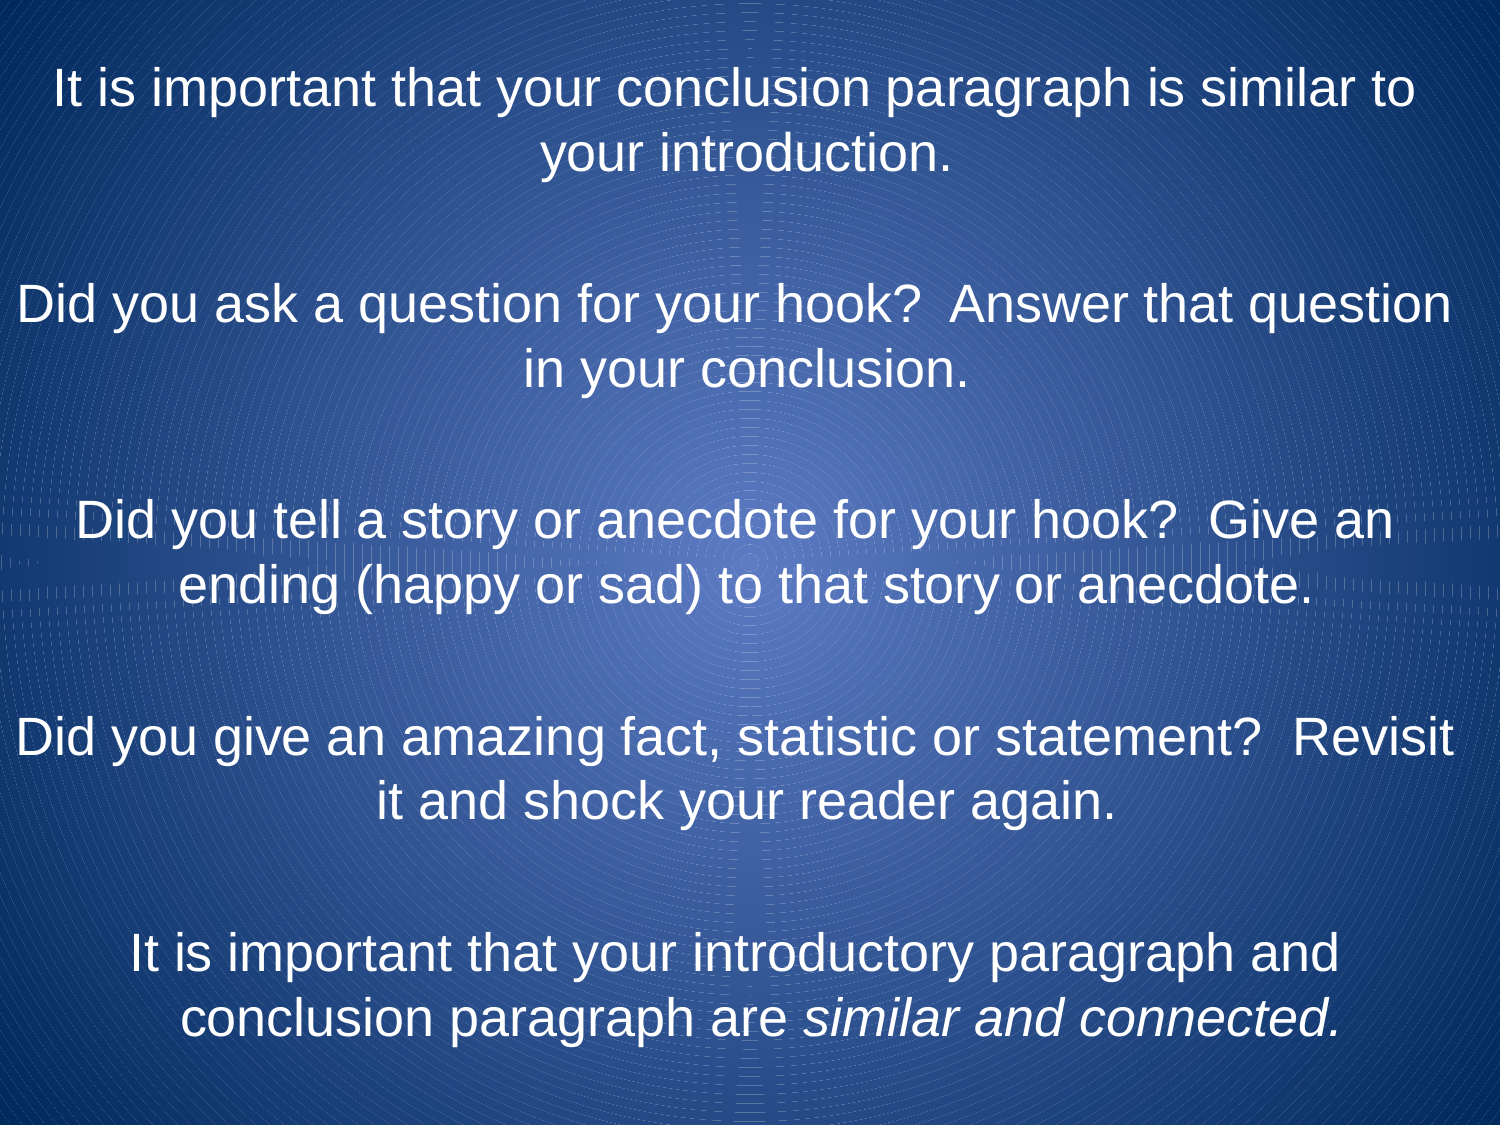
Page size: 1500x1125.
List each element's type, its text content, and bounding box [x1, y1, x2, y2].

list It is important that your conclusion paragraph is similar to your introduction. Did you ask a question for your hook? Answer that question in your conclusion. Did you tell a story or anecdote for your hook? Give an ending (happy or sad) to that story or anecdote. Did you give an amazing fact, statistic or statement? Revisit it and shock your reader again. It is important that your introductory paragraph and conclusion paragraph are similar and connected. [0, 45, 1471, 1064]
